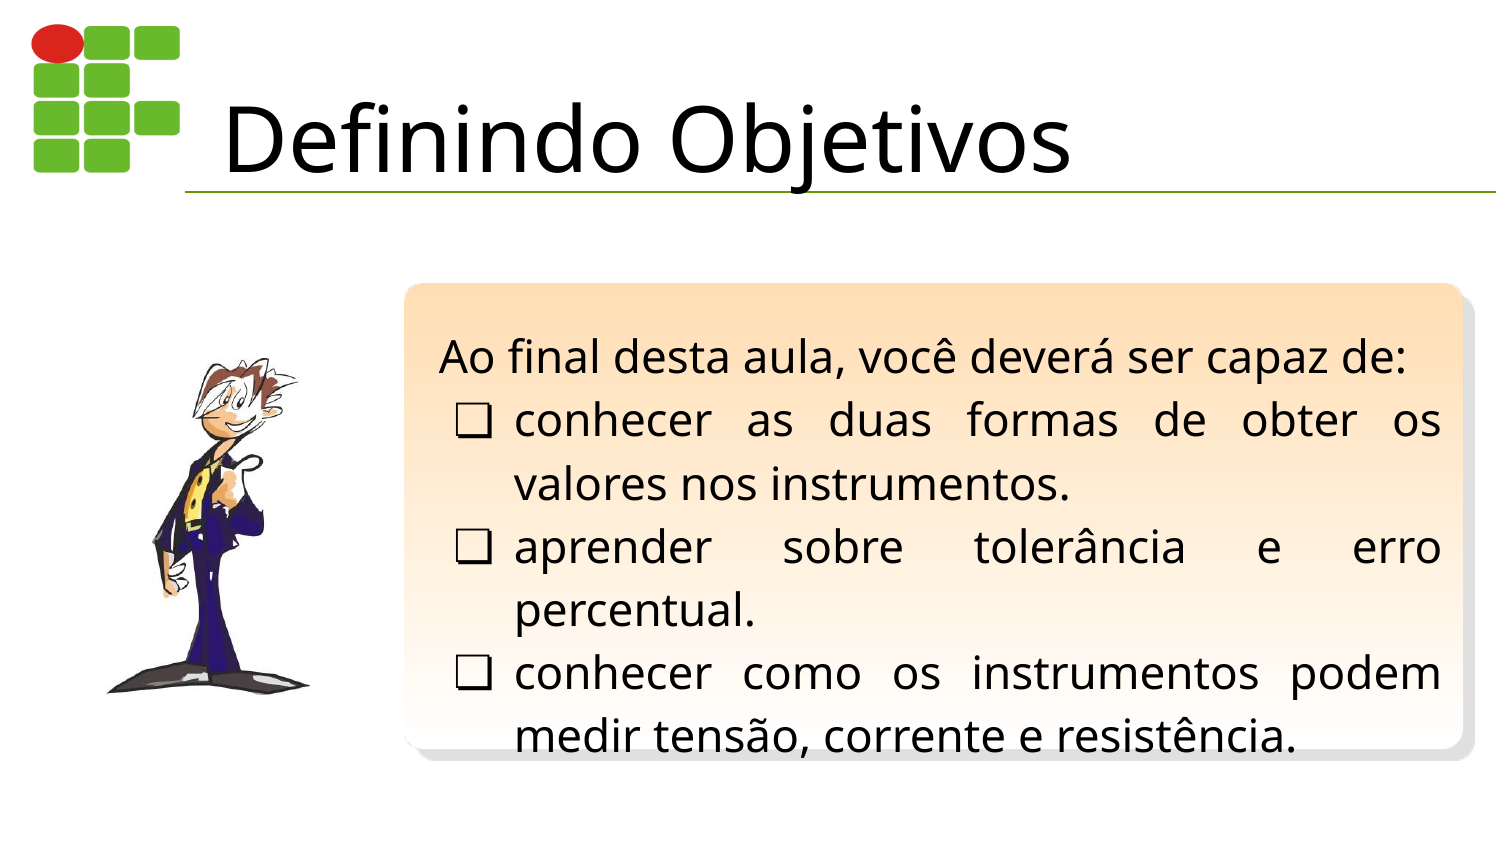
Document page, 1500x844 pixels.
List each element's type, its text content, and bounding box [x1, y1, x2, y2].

title Definindo Objetivos [206, 26, 1468, 207]
picture [29, 23, 182, 174]
picture [106, 357, 310, 695]
picture [404, 283, 1476, 761]
